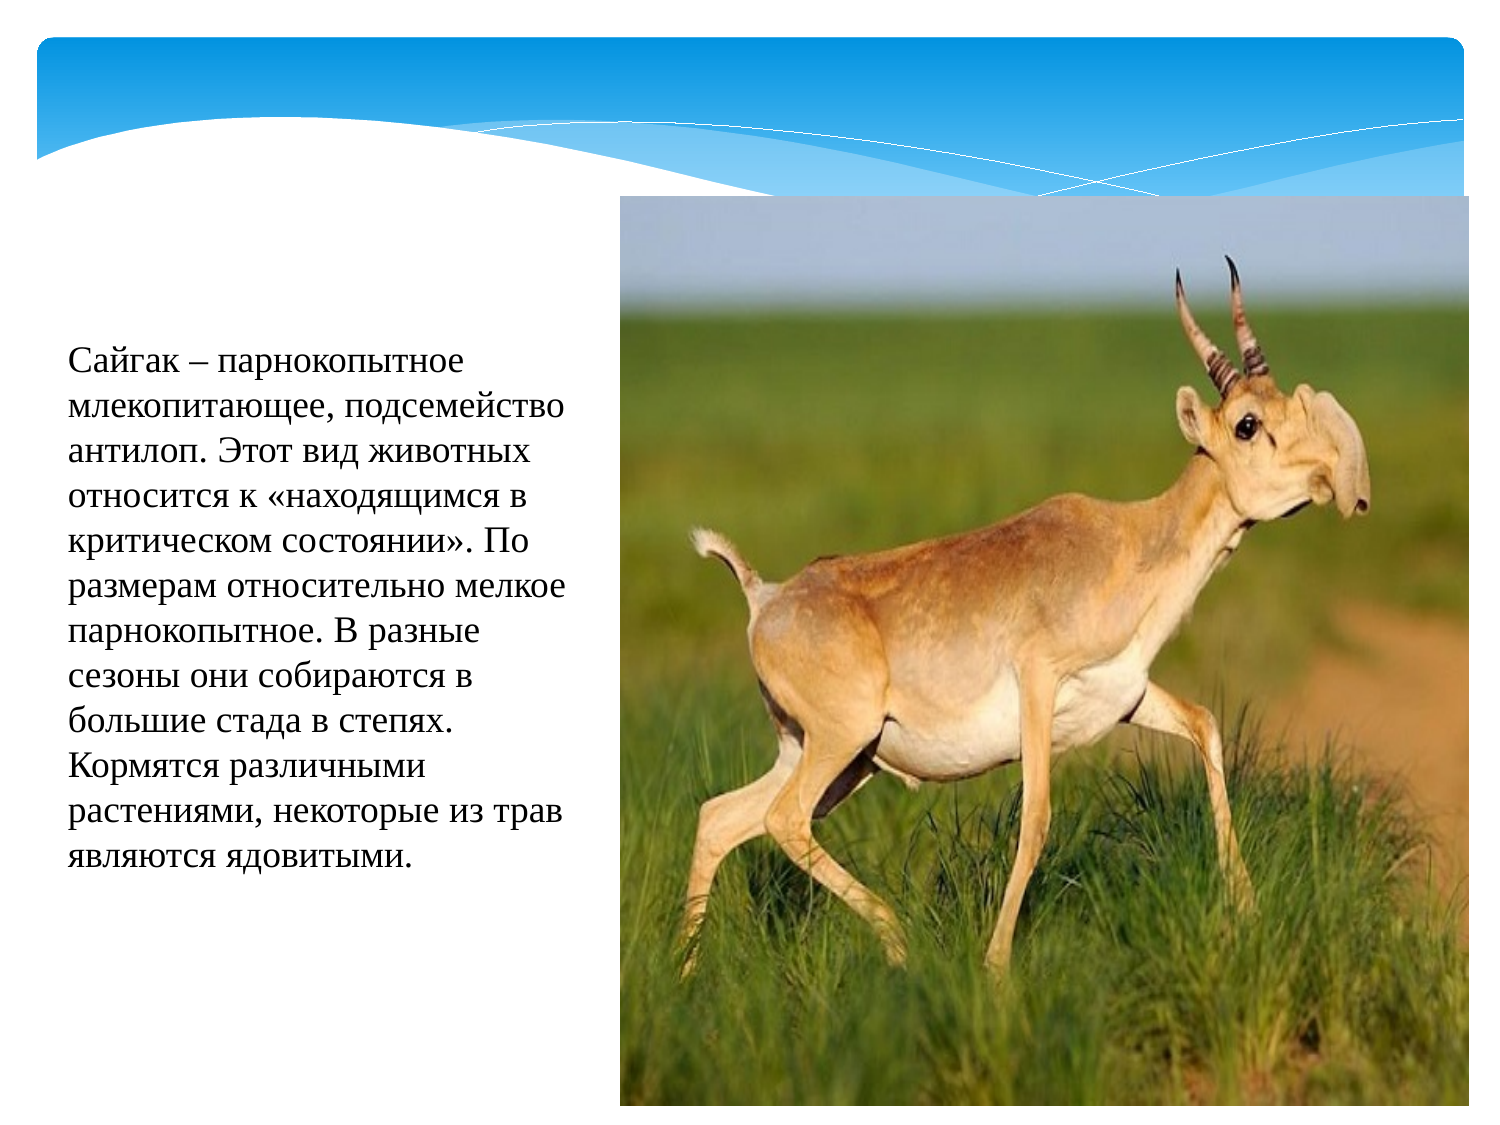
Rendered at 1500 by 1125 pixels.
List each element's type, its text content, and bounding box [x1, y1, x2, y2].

text_box Сайгак – парнокопытное млекопитающее, подсемейство антилоп. Этот вид животных относится к «находящимся в критическом состоянии». По размерам относительно мелкое парнокопытное. В разные сезоны они собираются в большие стада в степях. Кормятся различными растениями, некоторые из трав являются ядовитыми. [53, 327, 585, 883]
picture [619, 195, 1469, 1107]
